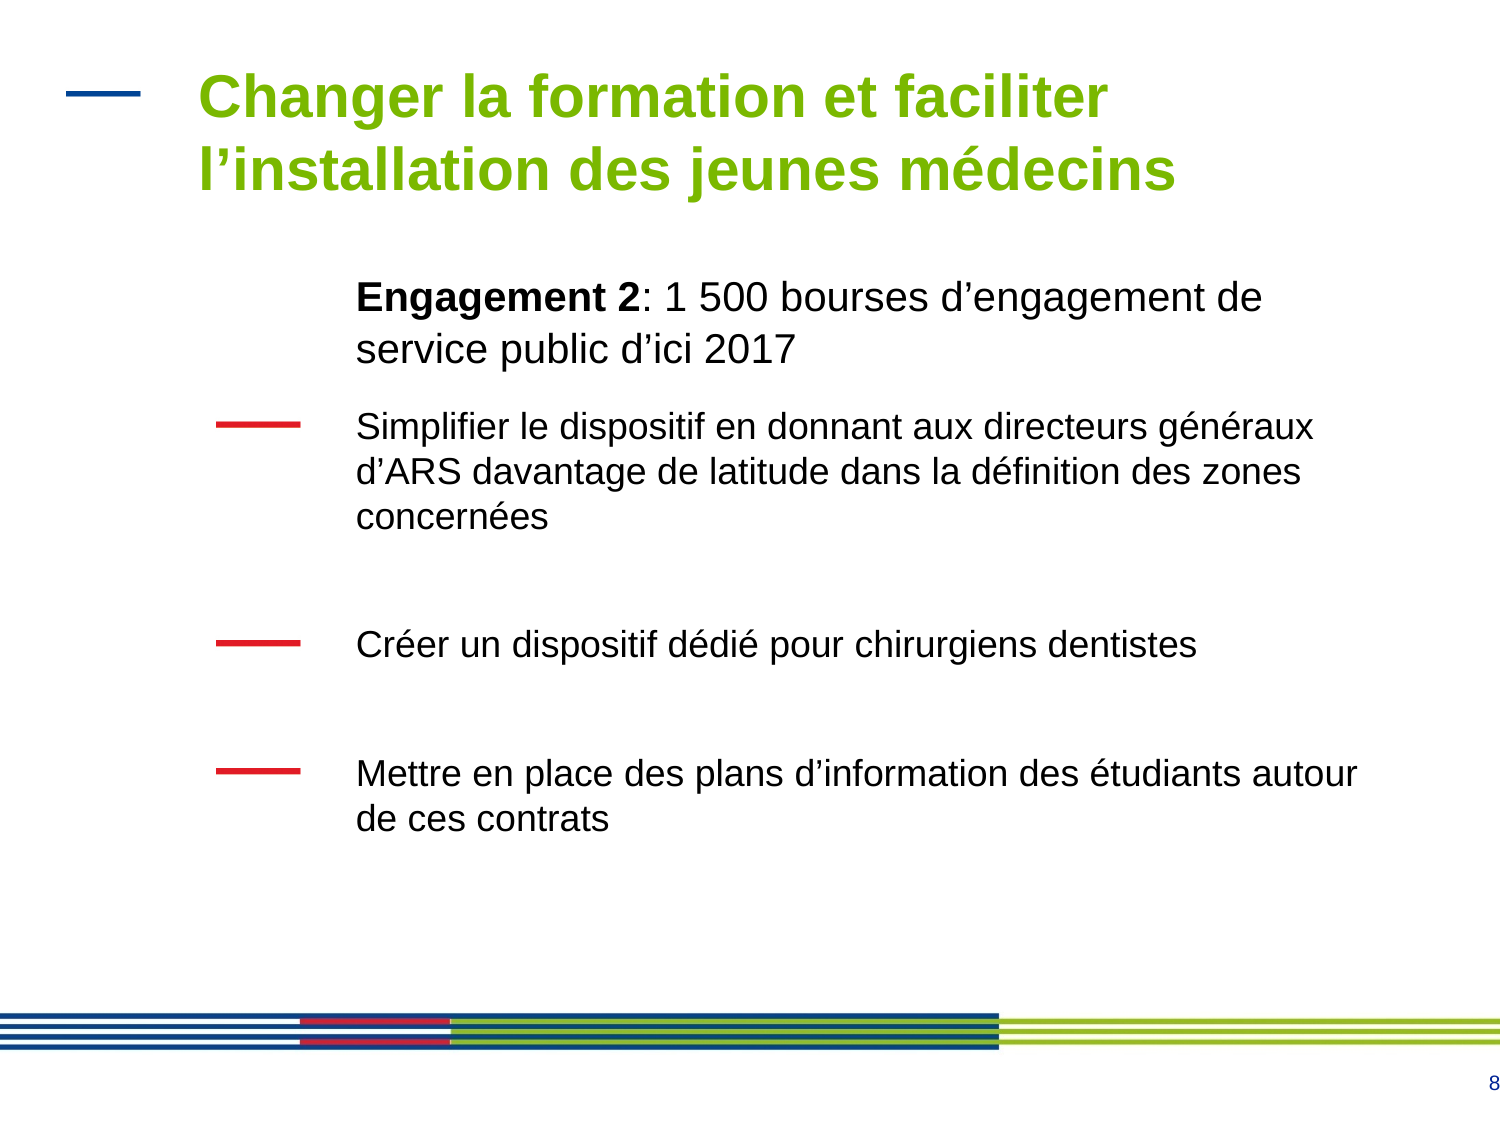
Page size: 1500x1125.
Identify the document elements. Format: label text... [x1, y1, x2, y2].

list Engagement 2: 1 500 bourses d’engagement de service public d’ici 2017 Simplifier le dispositif en donnant aux directeurs généraux d’ARS davantage de latitude dans la définition des zones concernées Créer un dispositif dédié pour chirurgiens dentistes Mettre en place des plans d’information des étudiants autour de ces contrats [199, 253, 1388, 930]
picture [215, 763, 301, 779]
title Changer la formation et faciliter l’installation des jeunes médecins [49, 35, 1388, 224]
picture [0, 999, 1500, 1063]
picture [65, 87, 141, 100]
picture [215, 635, 301, 651]
picture [215, 417, 301, 432]
